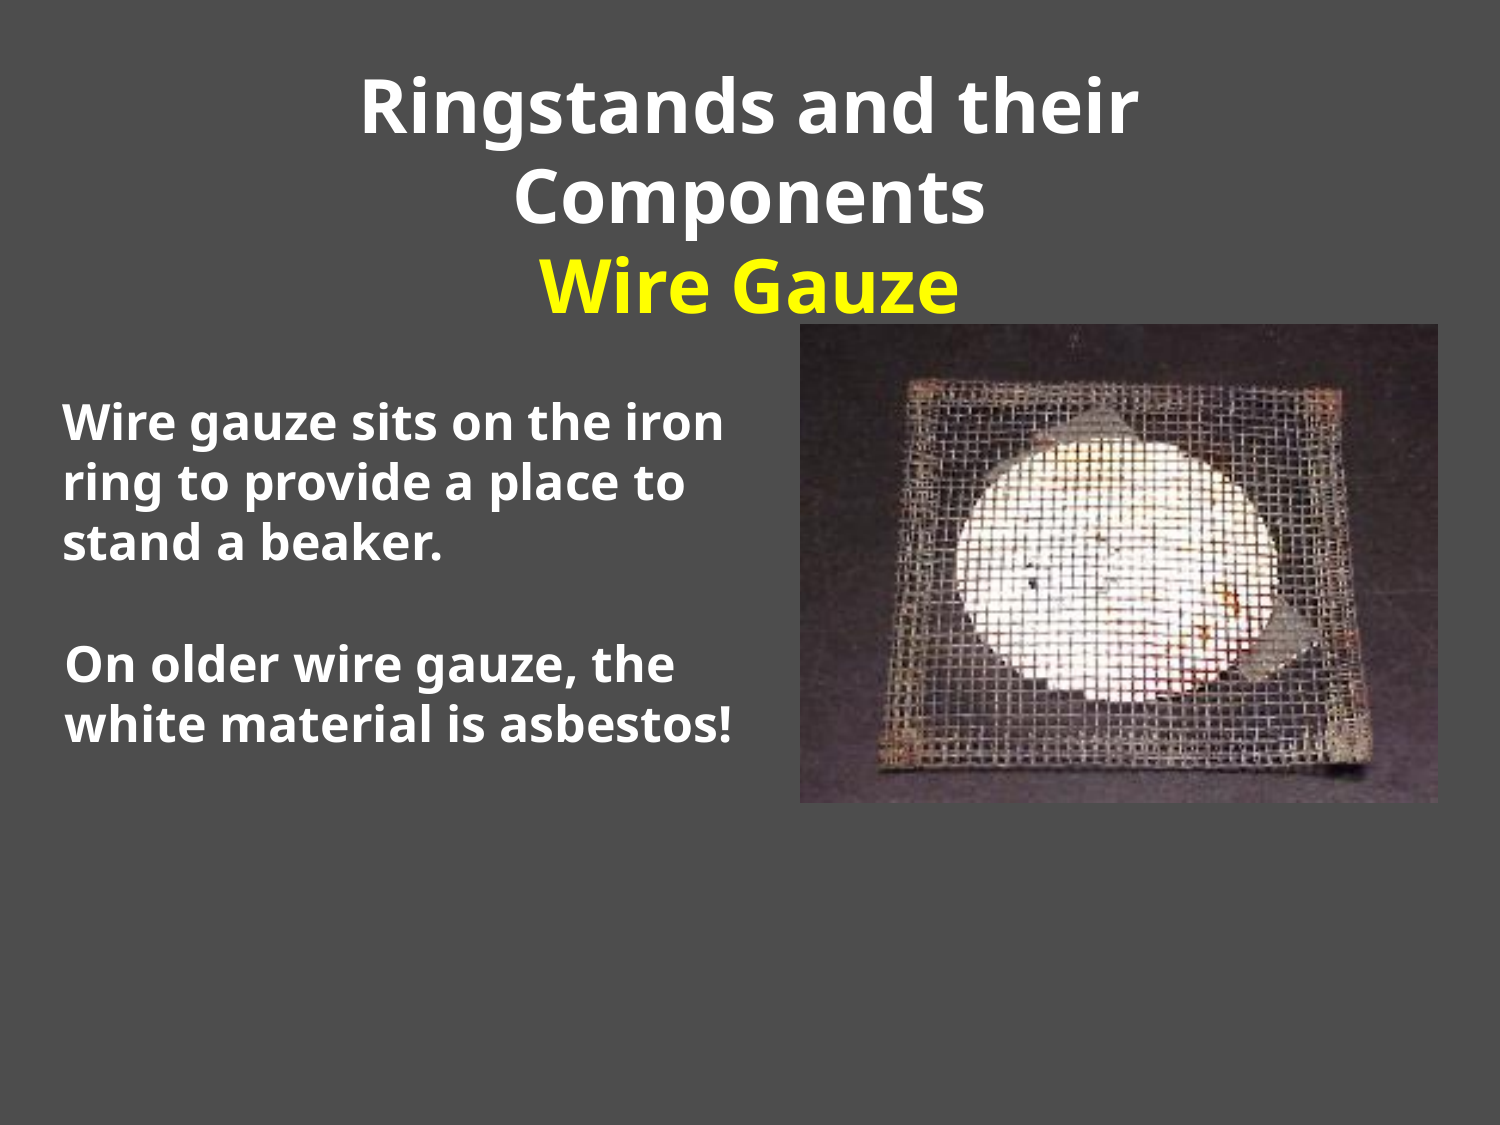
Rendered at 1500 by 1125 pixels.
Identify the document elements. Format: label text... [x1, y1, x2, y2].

text_box Wire gauze sits on the iron ring to provide a place to stand a beaker. [47, 382, 775, 578]
picture [799, 324, 1438, 803]
title Ringstands and their Components Wire Gauze [112, 99, 1388, 288]
text_box On older wire gauze, the white material is asbestos! [50, 624, 763, 760]
